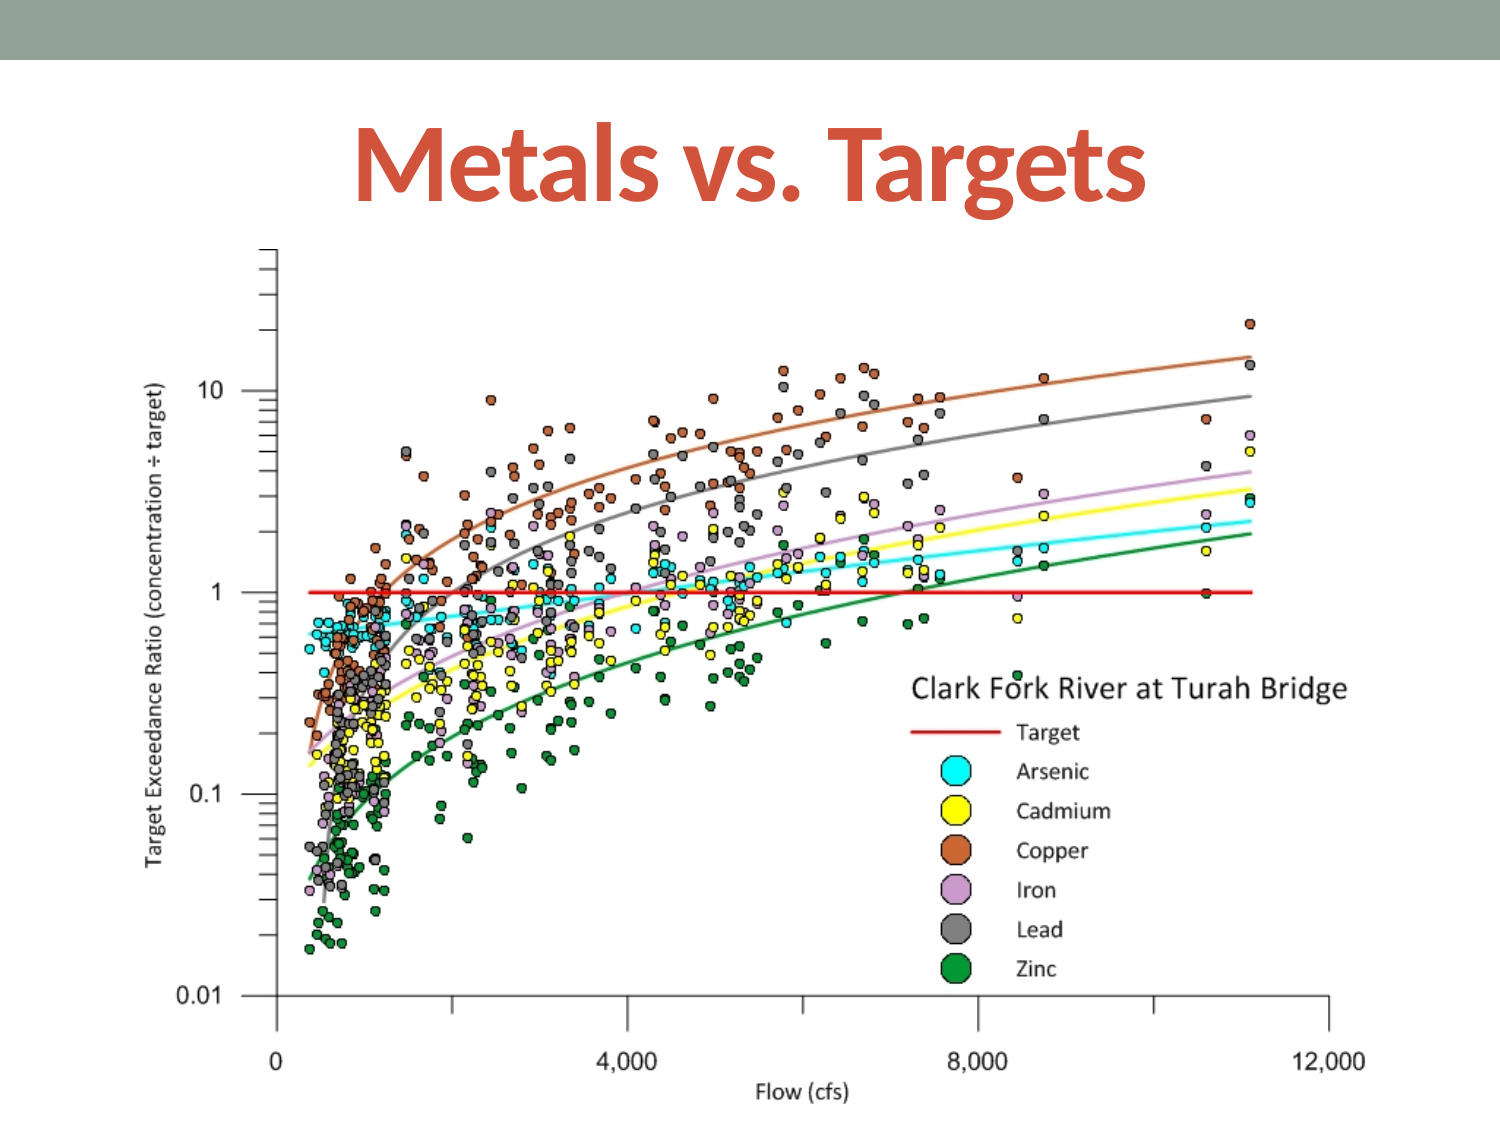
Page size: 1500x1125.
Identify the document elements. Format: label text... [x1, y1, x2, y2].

title Metals vs. Targets [75, 75, 1425, 238]
picture [137, 249, 1369, 1108]
